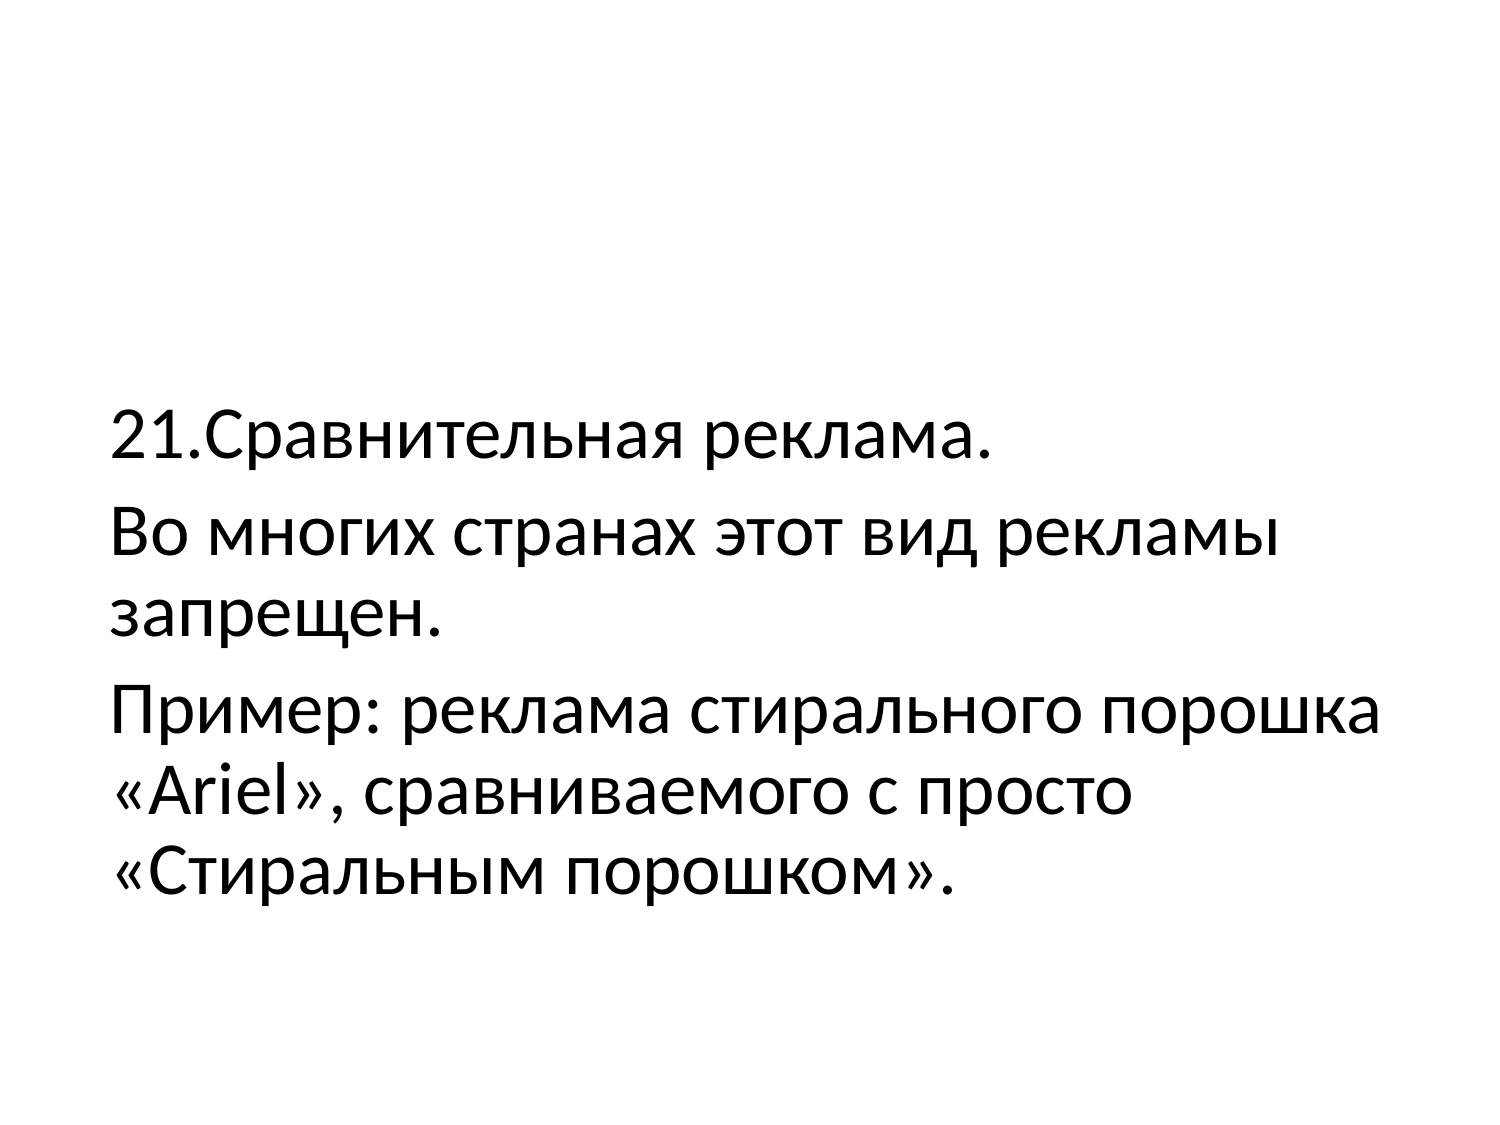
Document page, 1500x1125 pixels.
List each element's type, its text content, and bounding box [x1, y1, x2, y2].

list Сравнительная реклама. Во многих странах этот вид рекламы запрещен. Пример: реклама стирального порошка «Ariel», сравниваемого с просто «Стиральным порошком». [76, 184, 1427, 1103]
